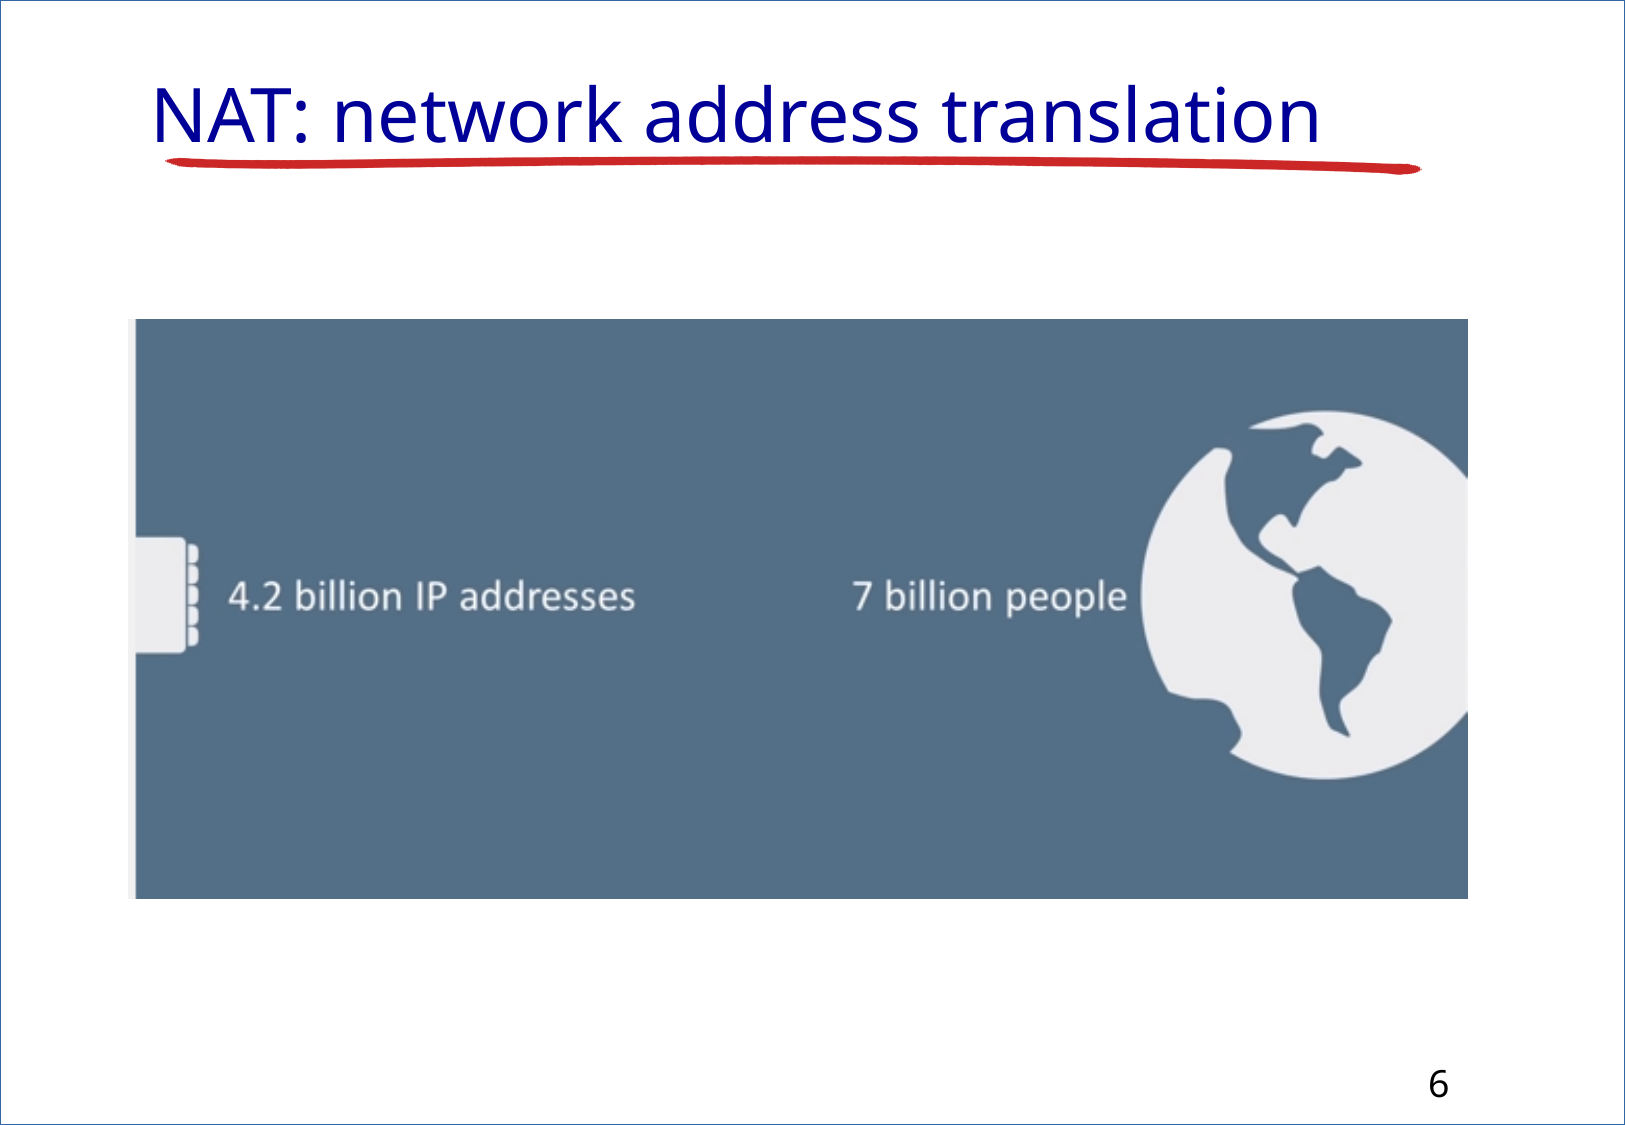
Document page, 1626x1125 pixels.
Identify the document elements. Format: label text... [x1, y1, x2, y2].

picture [160, 151, 1436, 180]
picture [127, 318, 1468, 899]
text_box [0, 0, 1625, 1125]
text_box 6 [1428, 1060, 1540, 1106]
title NAT: network address translation [149, 37, 1478, 188]
